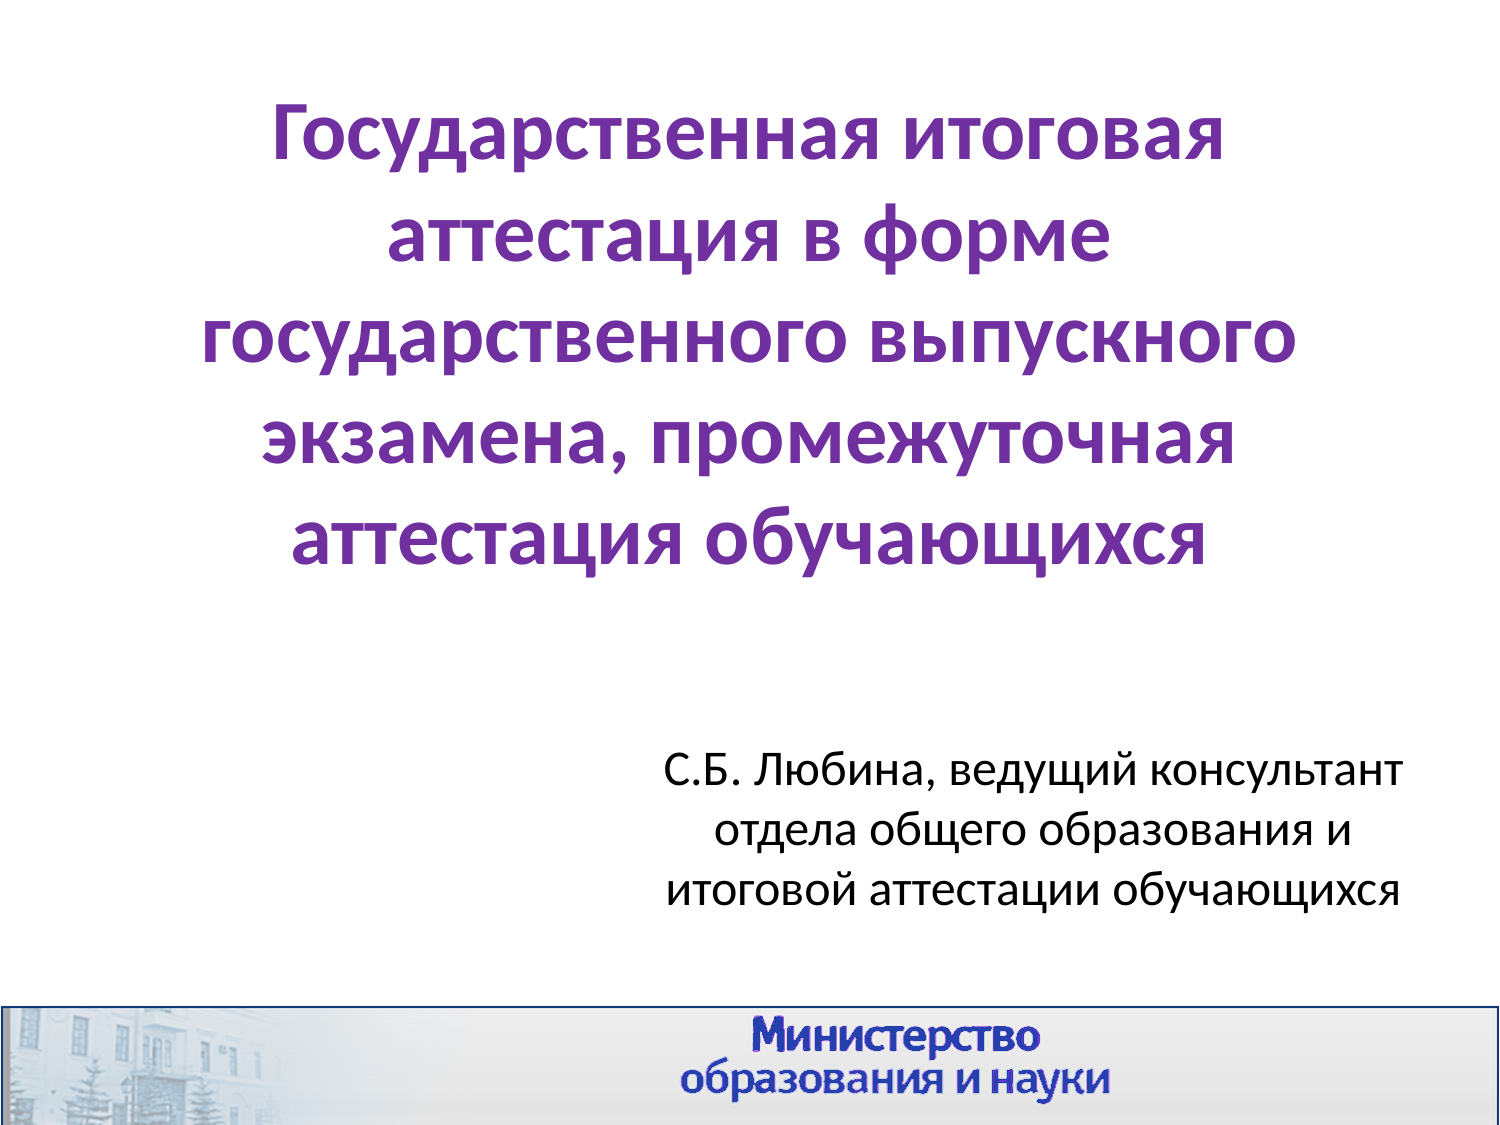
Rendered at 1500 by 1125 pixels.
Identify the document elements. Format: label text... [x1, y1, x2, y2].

picture [0, 1004, 1500, 1125]
subtitle С.Б. Любина, ведущий консультант отдела общего образования и итоговой аттестации обучающихся [643, 727, 1424, 1003]
title Государственная итоговая аттестация в форме государственного выпускного экзамена, промежуточная аттестация обучающихся [112, 66, 1388, 591]
